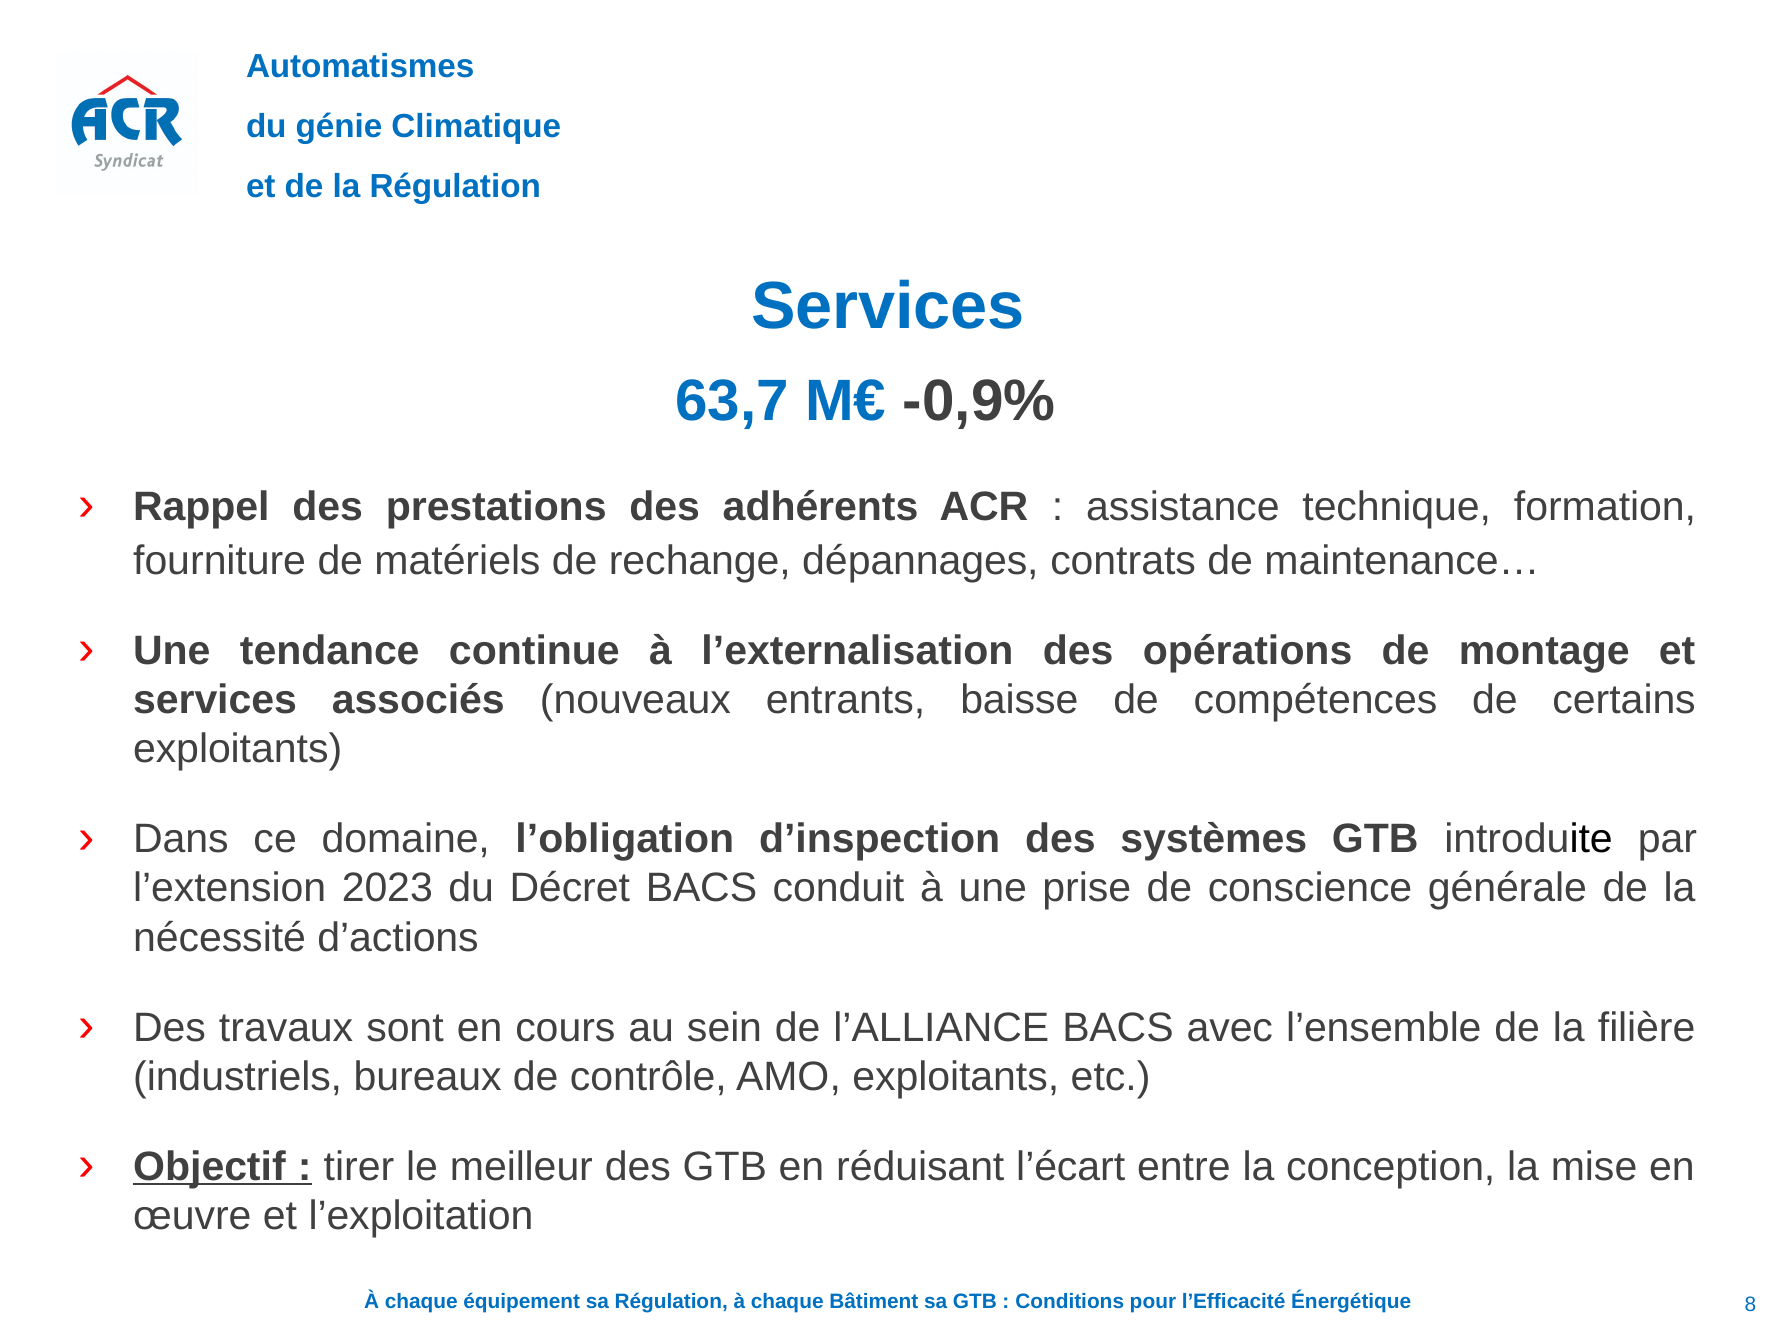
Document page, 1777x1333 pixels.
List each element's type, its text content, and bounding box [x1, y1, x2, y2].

picture [55, 51, 198, 194]
text_box Services [0, 210, 1776, 394]
text_box Rappel des prestations des adhérents ACR : assistance technique, formation, fourniture de matériels de rechange, dépannages, contrats de maintenance… Une tendance continue à l’externalisation des opérations de montage et services associés (nouveaux entrants, baisse de compétences de certains exploitants) Dans ce domaine, l’obligation d’inspection des systèmes GTB introduite par l’extension 2023 du Décret BACS conduit à une prise de conscience générale de la nécessité d’actions Des travaux sont en cours au sein de l’ALLIANCE BACS avec l’ensemble de la filière (industriels, bureaux de contrôle, AMO, exploitants, etc.) Objectif : tirer le meilleur des GTB en réduisant l’écart entre la conception, la mise en œuvre et l’exploitation [61, 465, 1715, 1250]
text_box 63,7 M€ -0,9% [0, 353, 1753, 448]
